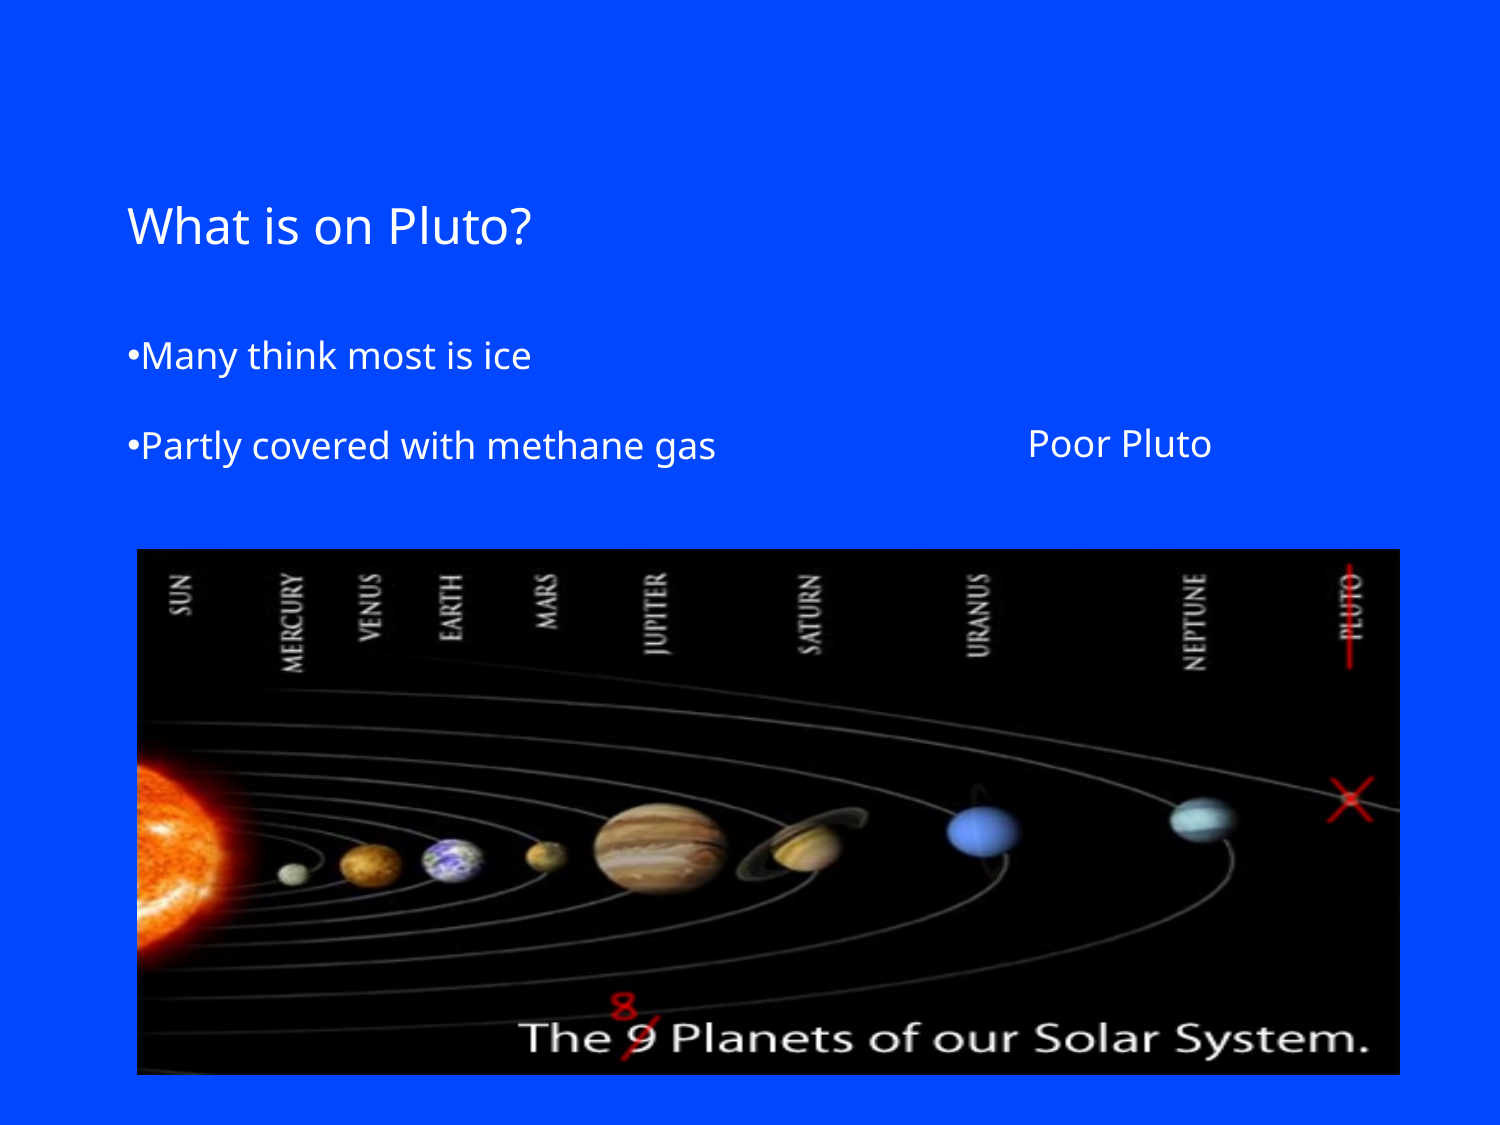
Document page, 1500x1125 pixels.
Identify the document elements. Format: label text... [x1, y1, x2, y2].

picture [137, 549, 1401, 1076]
text_box Poor Pluto [1012, 412, 1400, 473]
text_box What is on Pluto? [112, 187, 1175, 263]
text_box Many think most is ice Partly covered with methane gas [112, 324, 1175, 565]
